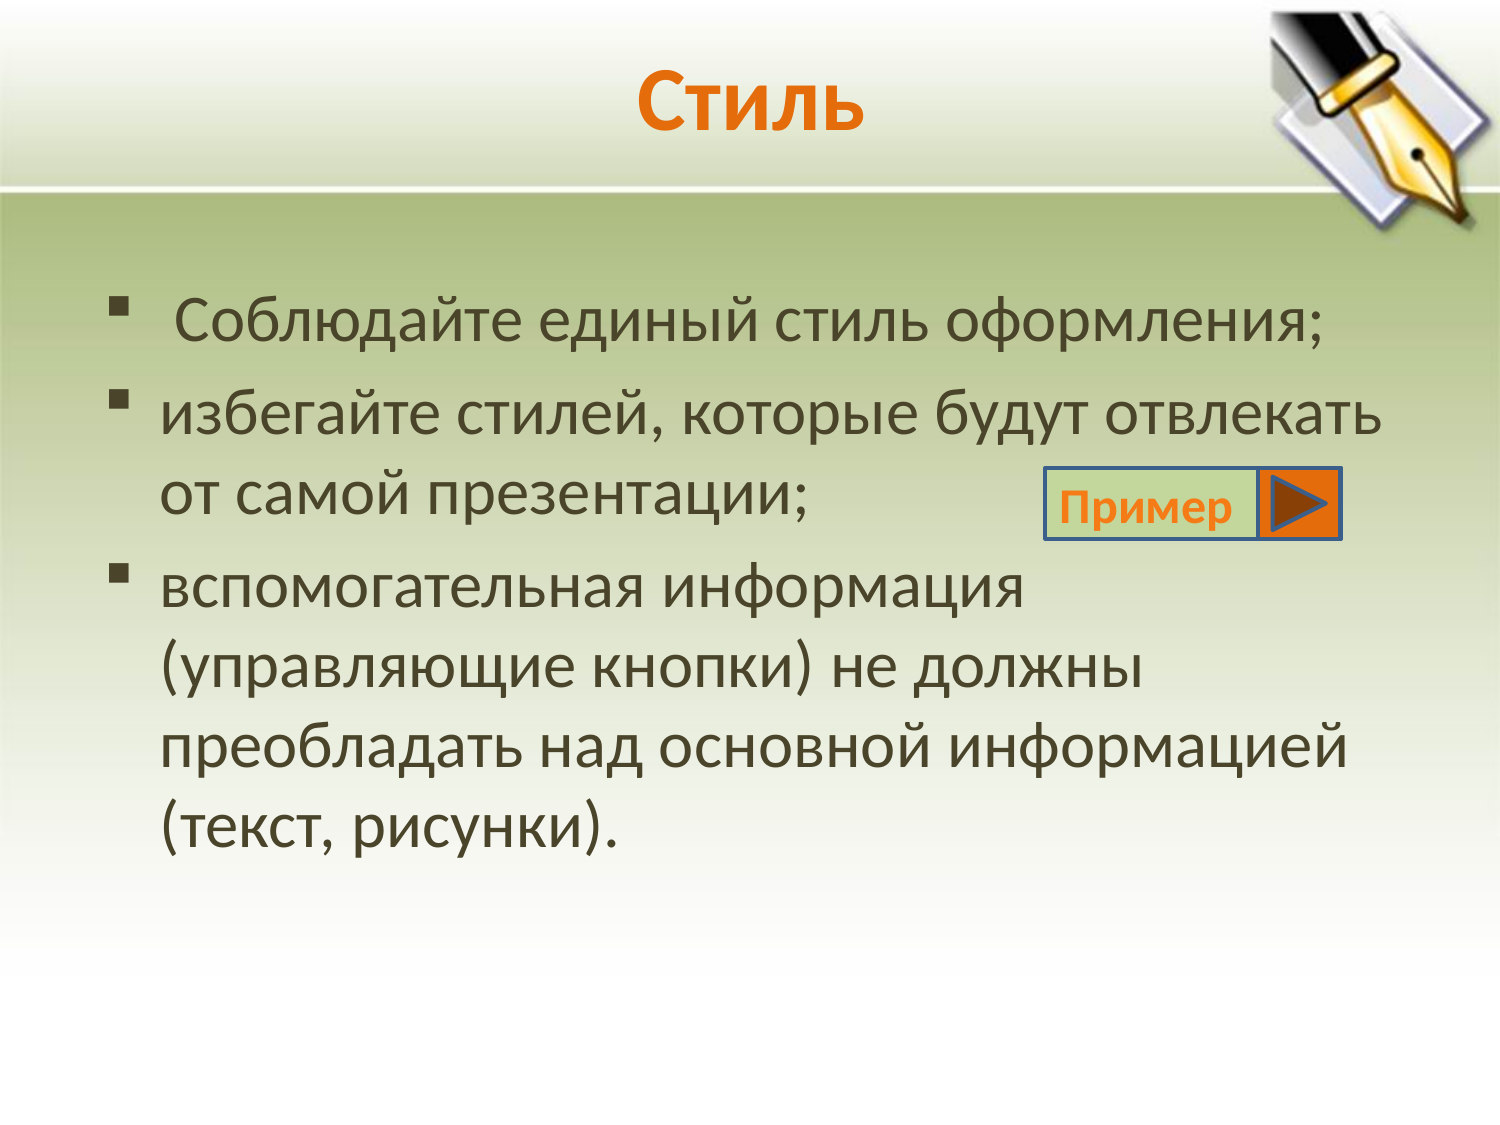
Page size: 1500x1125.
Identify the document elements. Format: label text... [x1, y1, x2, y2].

picture [0, 0, 1500, 1125]
text_box Пример [1043, 466, 1256, 541]
text_box [1256, 466, 1343, 541]
title Стиль [76, 0, 1427, 188]
list Соблюдайте единый стиль оформления; избегайте стилей, которые будут отвлекать от самой презентации; вспомогательная информация (управляющие кнопки) не должны преобладать над основной информацией (текст, рисунки). [88, 267, 1439, 1010]
